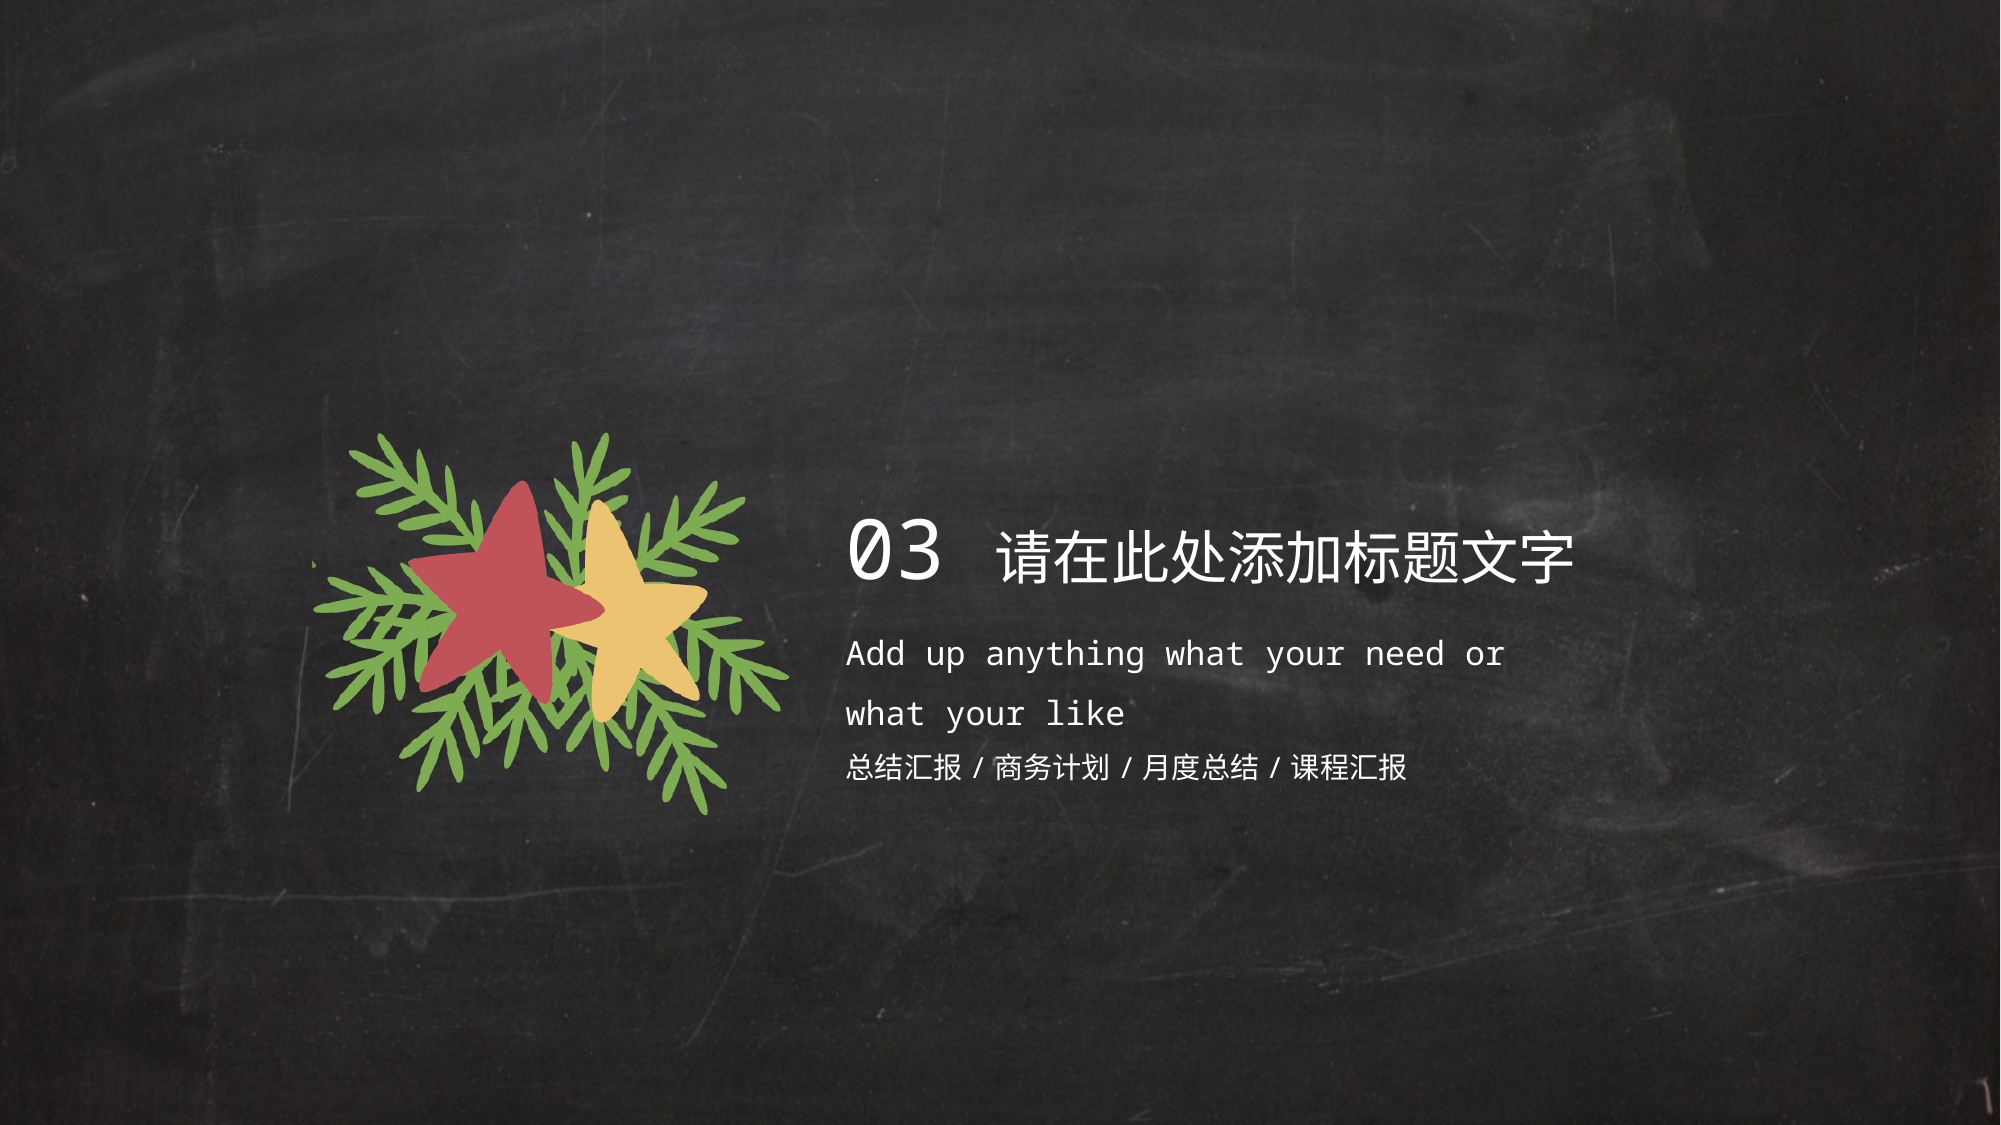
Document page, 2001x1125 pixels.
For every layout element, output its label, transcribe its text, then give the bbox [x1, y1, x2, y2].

picture [0, 0, 2001, 1125]
text_box Add up anything what your need or what your like 总结汇报/商务计划/月度总结/课程汇报 [831, 604, 1609, 792]
text_box 03 请在此处添加标题文字 [831, 488, 1632, 604]
